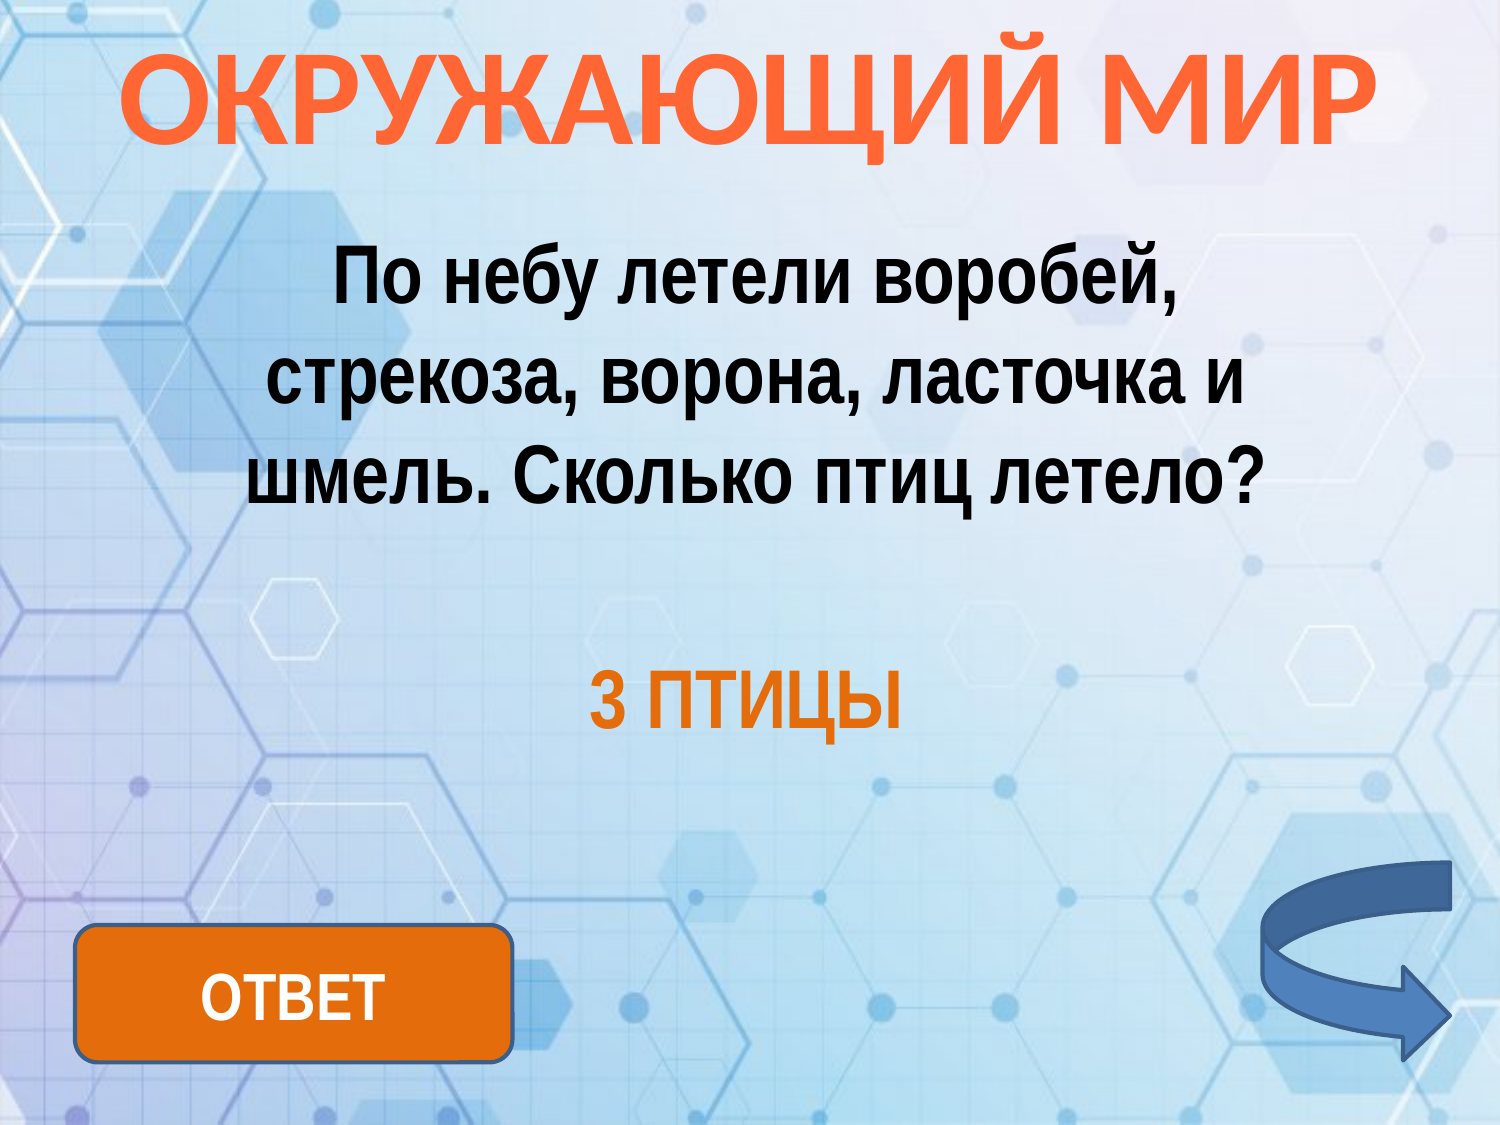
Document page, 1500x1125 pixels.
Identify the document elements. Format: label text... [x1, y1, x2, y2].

text_box По небу летели воробей, стрекоза, ворона, ласточка и шмель. Сколько птиц летело? [162, 212, 1350, 688]
text_box 3 ПТИЦЫ [287, 637, 1225, 753]
text_box ОКРУЖАЮЩИЙ МИР [0, 0, 1500, 180]
picture [0, 180, 1500, 1125]
text_box [1260, 860, 1453, 1063]
text_box ОТВЕТ [72, 922, 515, 1065]
